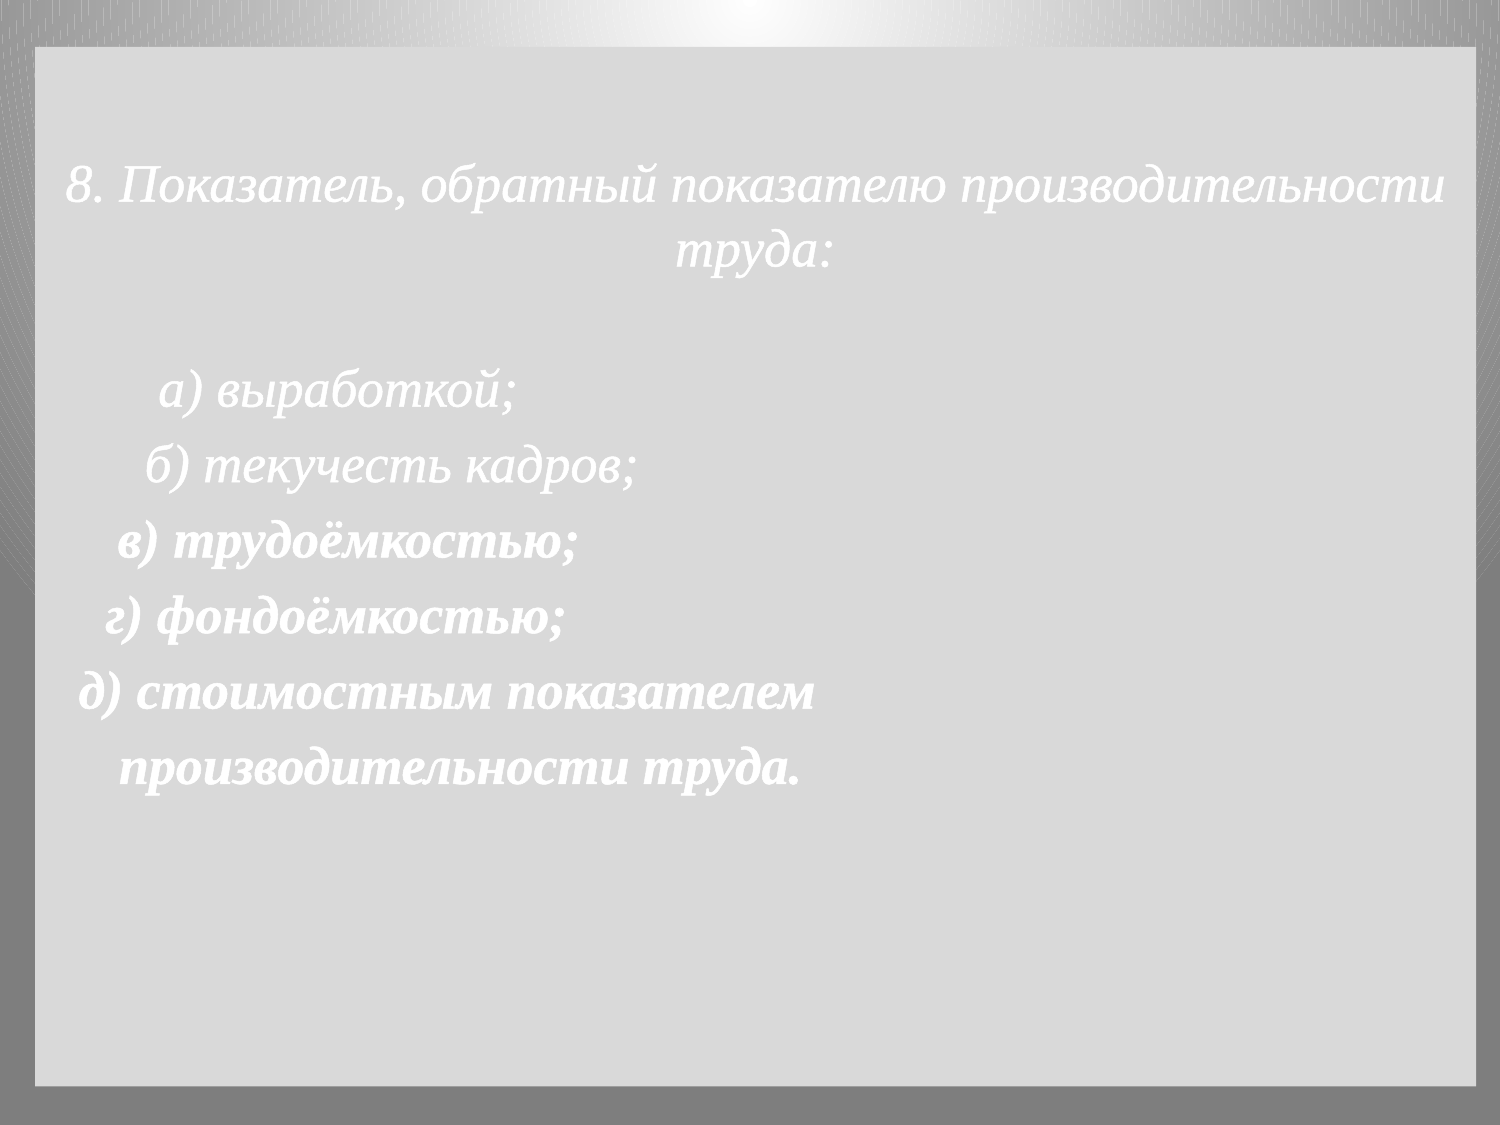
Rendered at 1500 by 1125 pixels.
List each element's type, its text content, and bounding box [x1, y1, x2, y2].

list 8. Показатель, обратный показателю производительности труда: а) выработкой; б) текучесть кадров; в) трудоёмкостью; г) фондоёмкостью; д) стоимостным показателем производительности труда. [35, 46, 1477, 1087]
